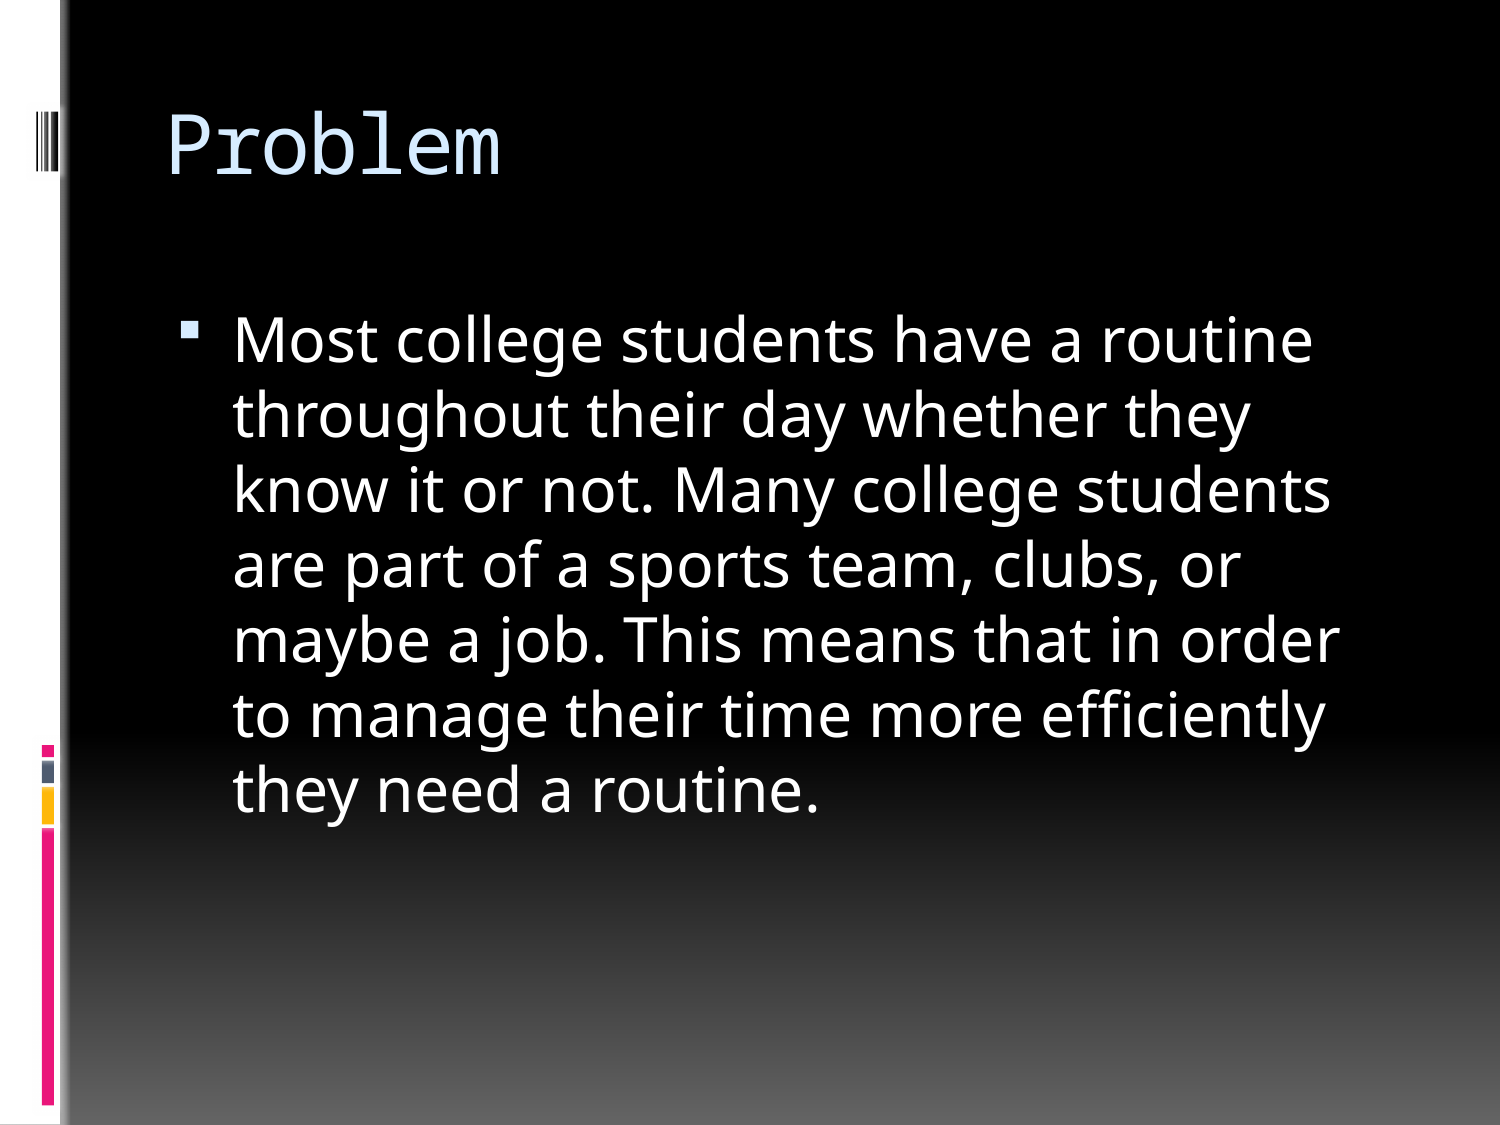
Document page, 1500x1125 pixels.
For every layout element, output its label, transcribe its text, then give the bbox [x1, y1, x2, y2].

title Problem [150, 83, 1425, 234]
list Most college students have a routine throughout their day whether they know it or not. Many college students are part of a sports team, clubs, or maybe a job. This means that in order to manage their time more efficiently they need a routine. [150, 292, 1425, 1043]
